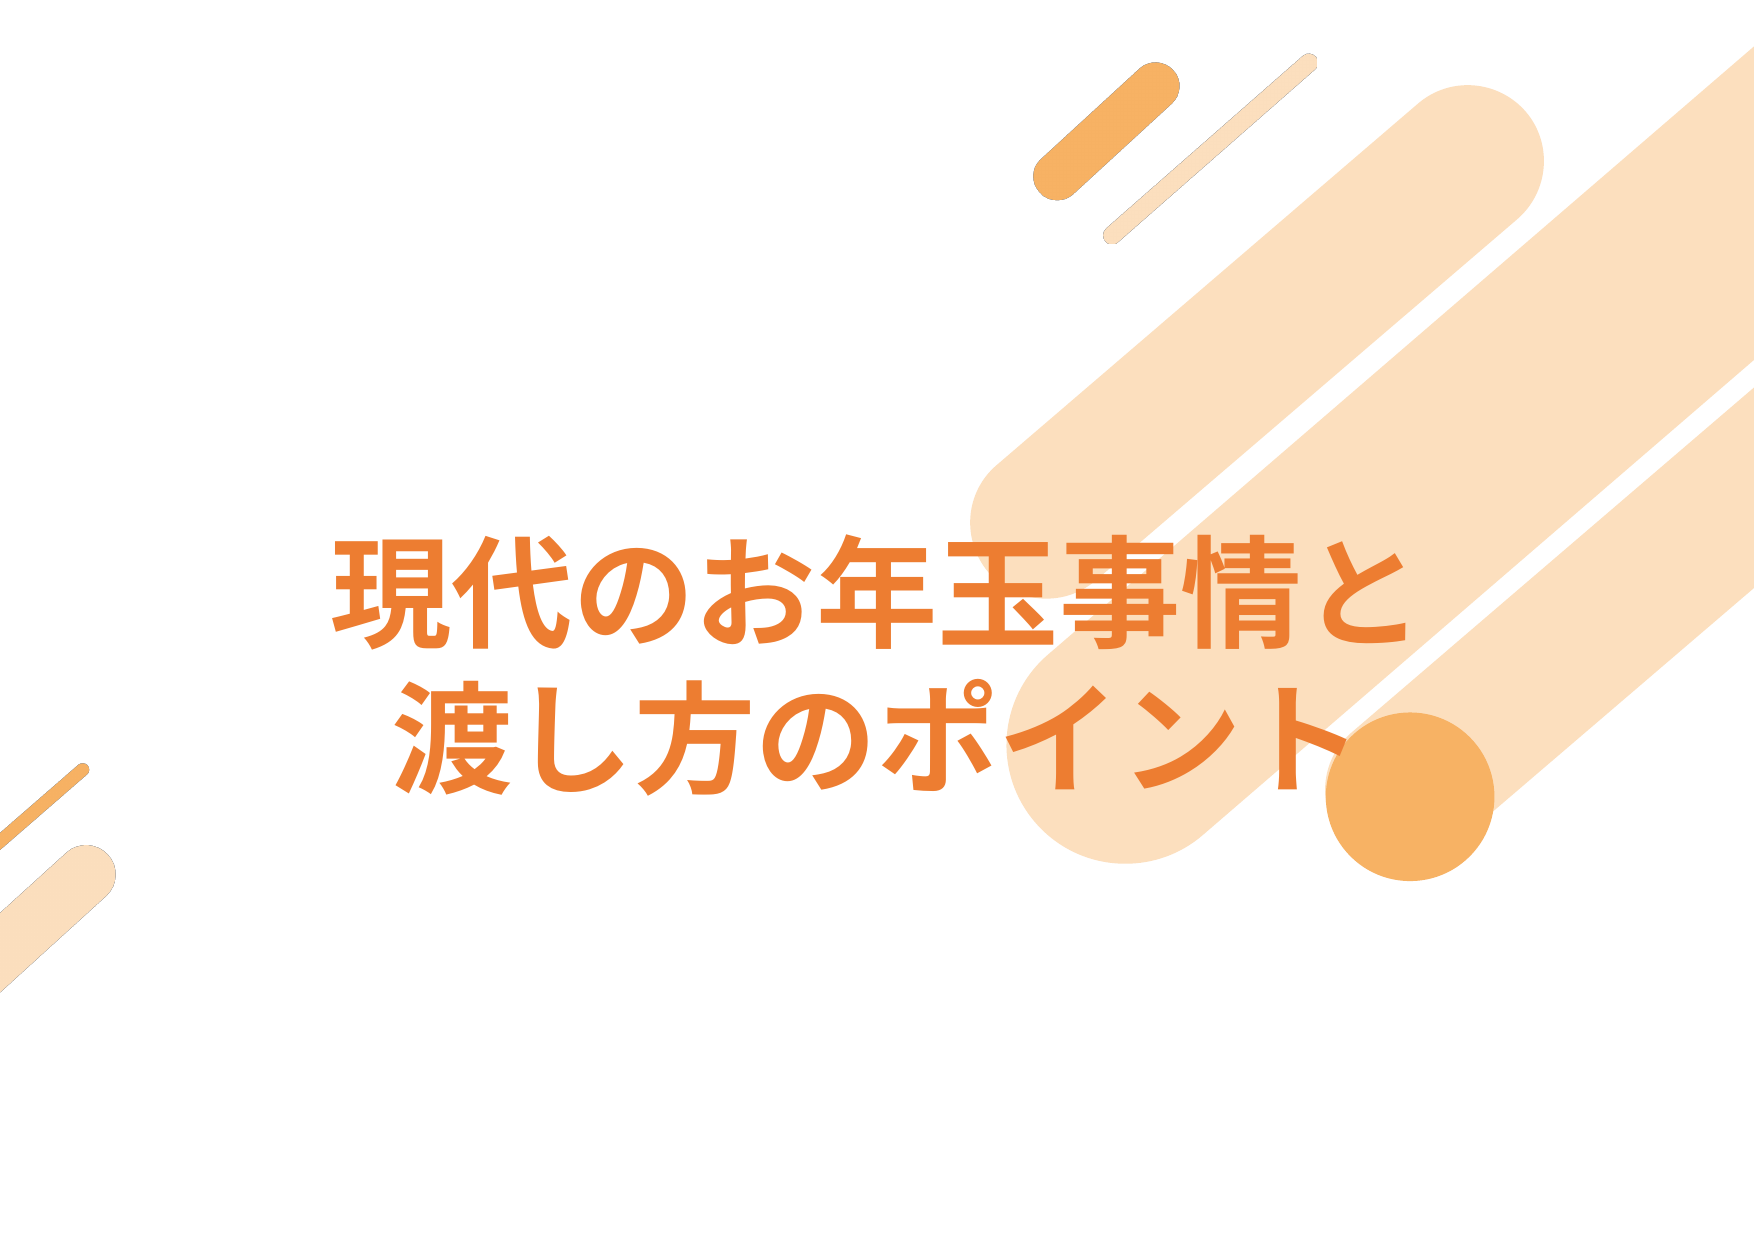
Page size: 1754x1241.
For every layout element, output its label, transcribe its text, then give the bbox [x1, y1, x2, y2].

text_box 現代のお年玉事情と 渡し方のポイント [0, 508, 955, 855]
picture [0, 761, 116, 1013]
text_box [960, 0, 1754, 882]
